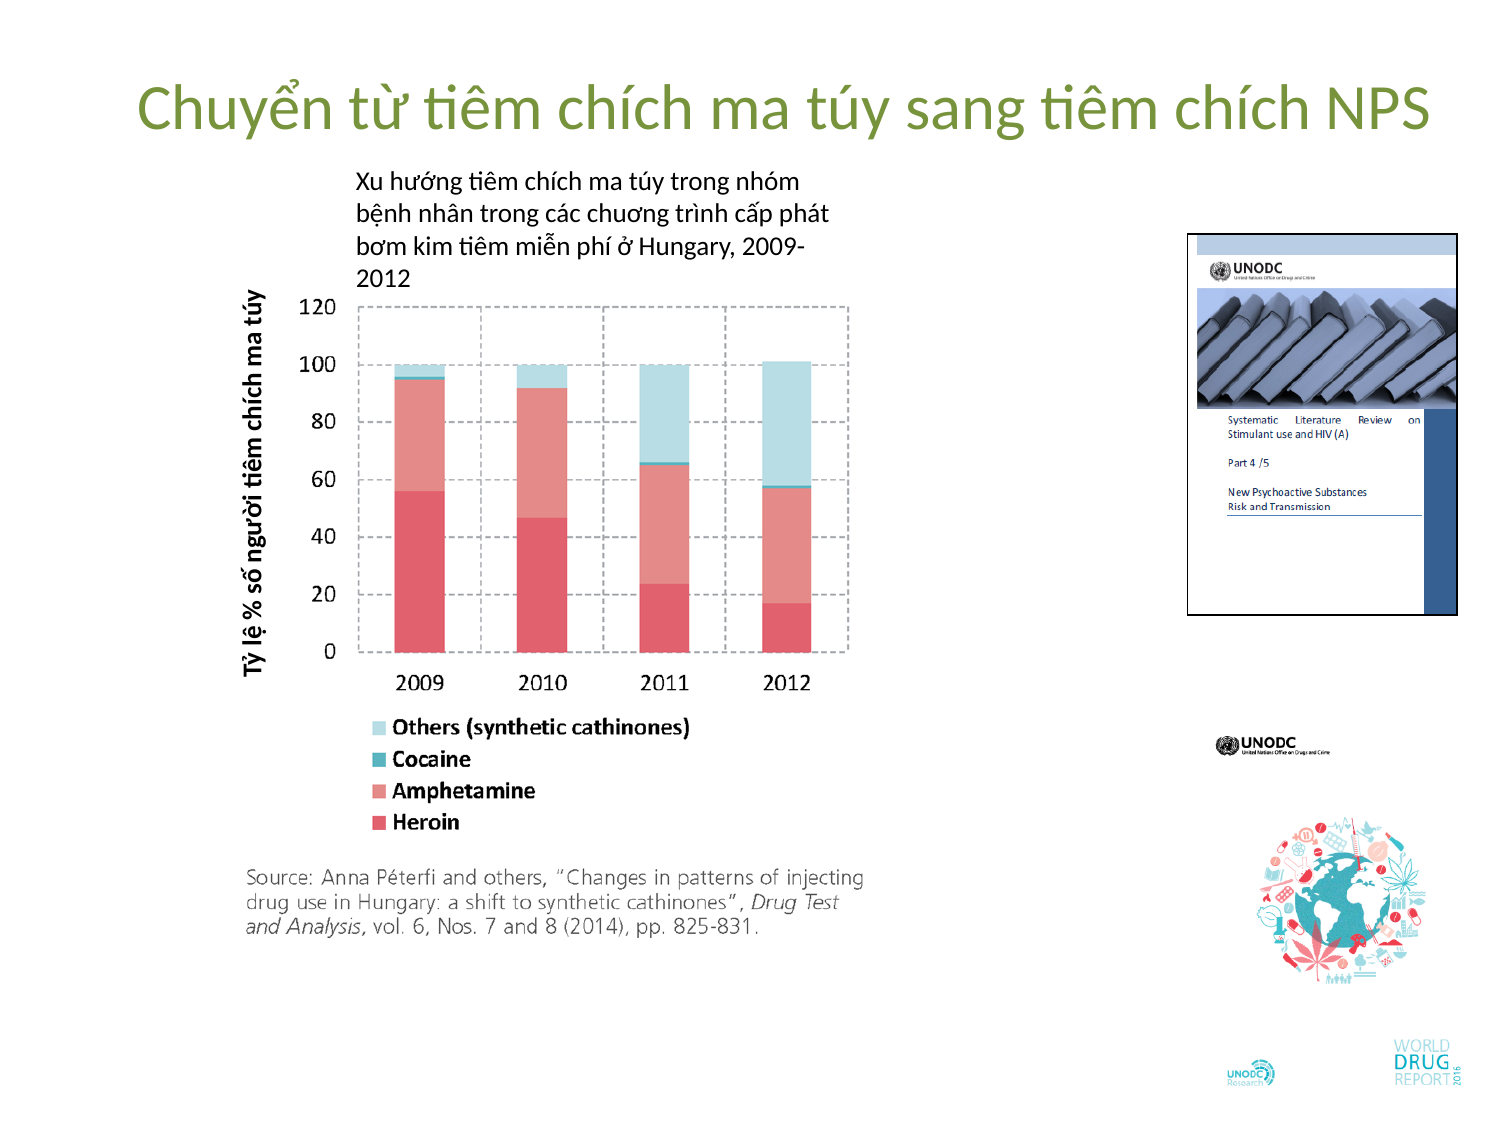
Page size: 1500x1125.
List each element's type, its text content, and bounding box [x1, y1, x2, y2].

list Chuyển từ tiêm chích ma túy sang tiêm chích NPS [112, 45, 1457, 151]
picture [1210, 719, 1478, 1100]
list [229, 155, 897, 961]
picture [1187, 234, 1457, 615]
